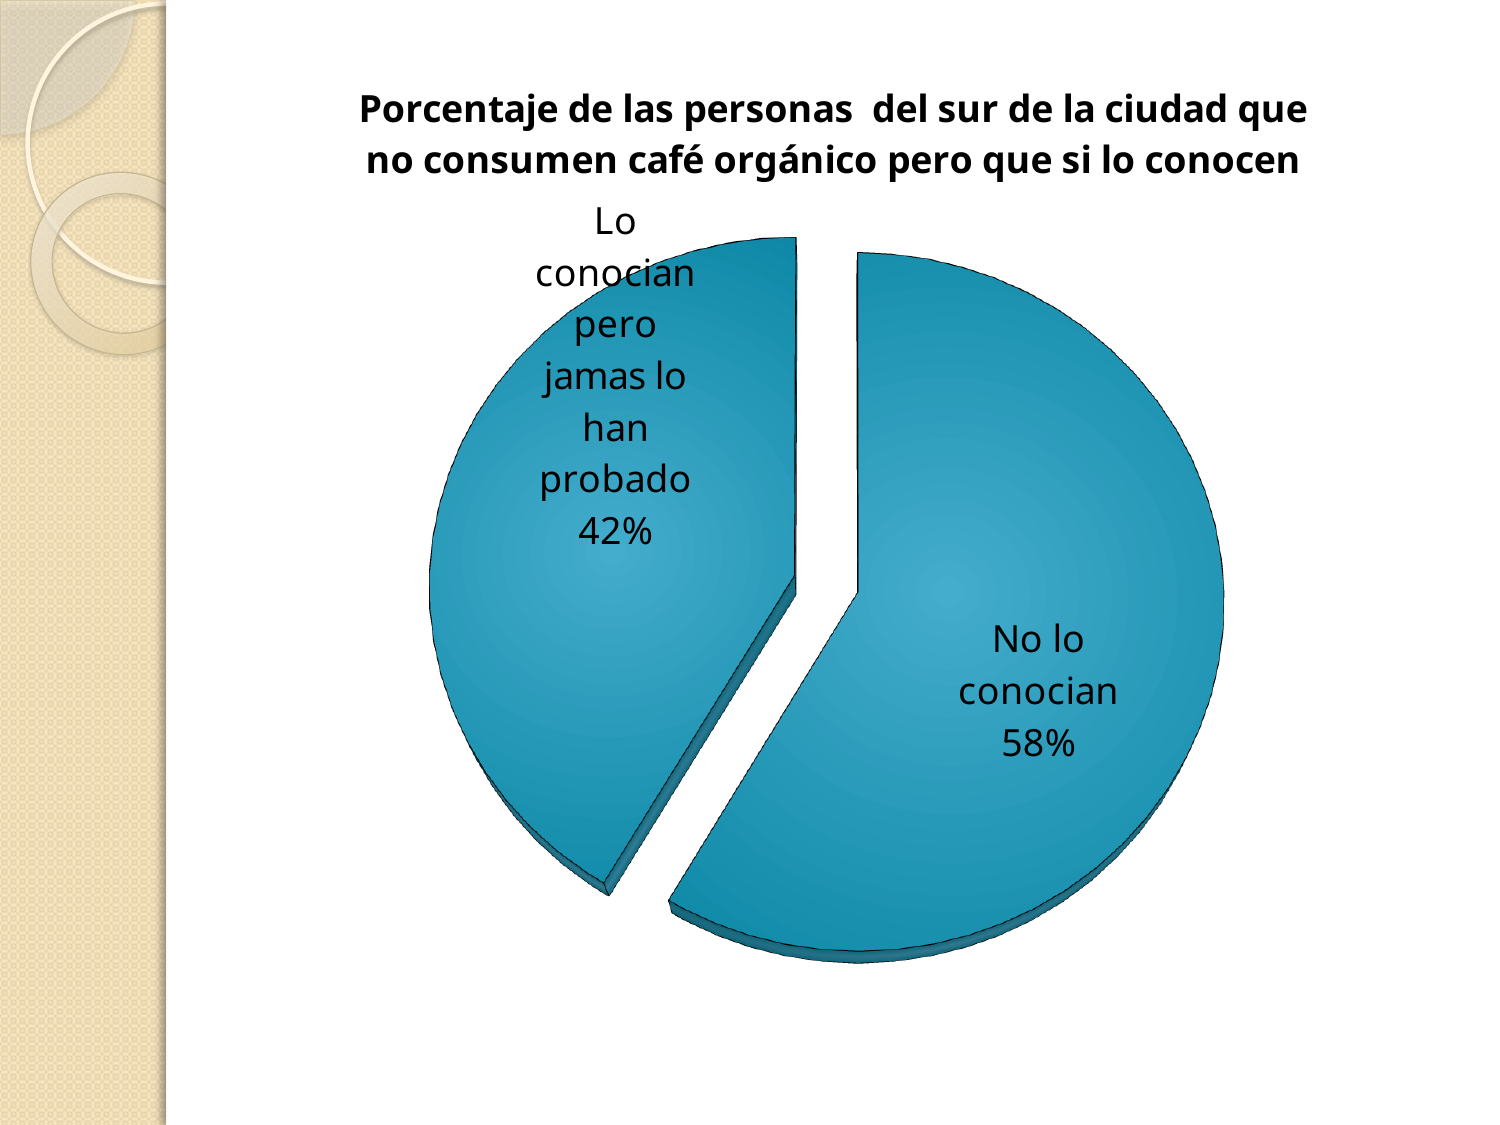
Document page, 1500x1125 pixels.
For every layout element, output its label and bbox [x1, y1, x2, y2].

chart [218, 42, 1449, 1036]
